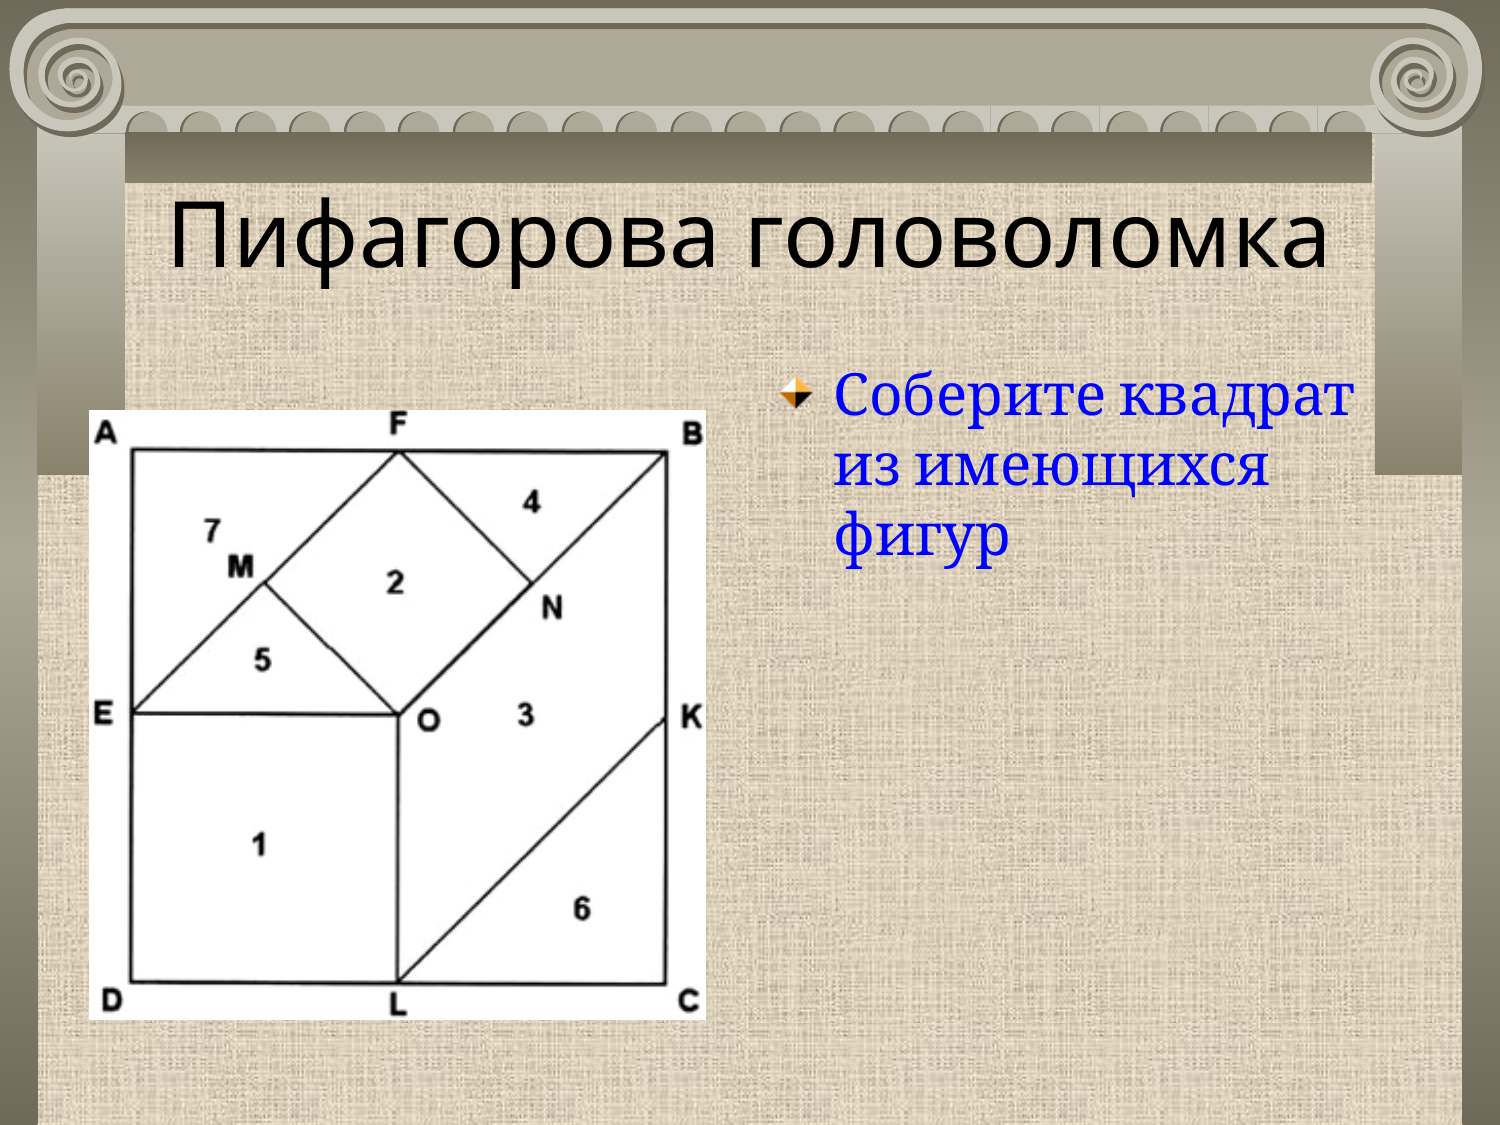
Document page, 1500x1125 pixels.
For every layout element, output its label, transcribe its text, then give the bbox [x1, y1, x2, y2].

picture [37, 126, 1463, 1125]
picture [777, 374, 815, 411]
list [89, 409, 706, 1020]
list Соберите квадрат из имеющихся фигур [762, 349, 1388, 1026]
title Пифагорова головоломка [112, 137, 1388, 326]
